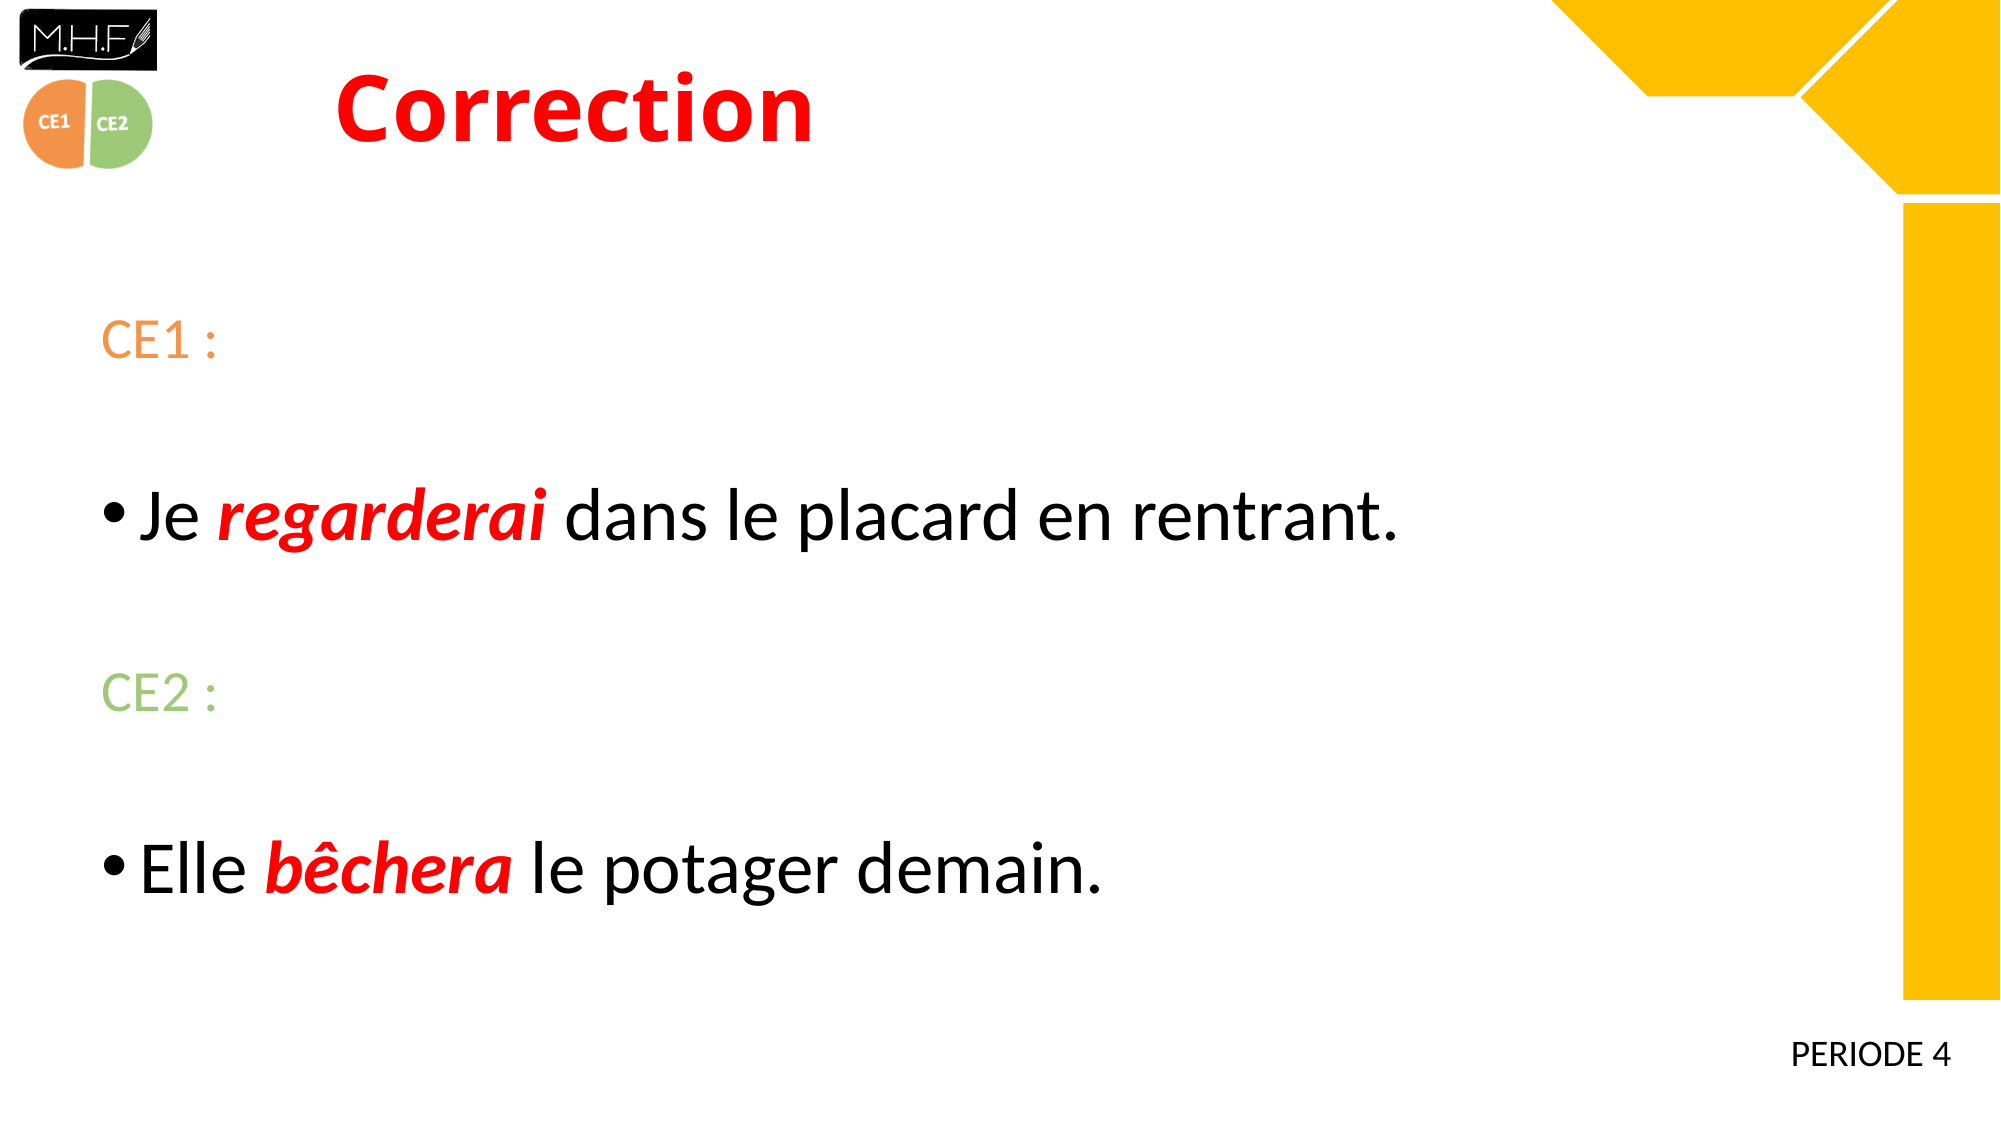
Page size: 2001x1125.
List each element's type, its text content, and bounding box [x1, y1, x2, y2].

text_box [1799, 0, 2000, 196]
text_box PERIODE 4 [1362, 1021, 1967, 1125]
text_box [1549, 0, 1892, 98]
text_box [1902, 202, 2000, 1001]
list CE1 : Je regarderai dans le placard en rentrant. CE2 : Elle bêchera le potager demain. [86, 300, 1853, 1015]
picture [1, 7, 177, 207]
title Correction [318, 3, 1865, 221]
